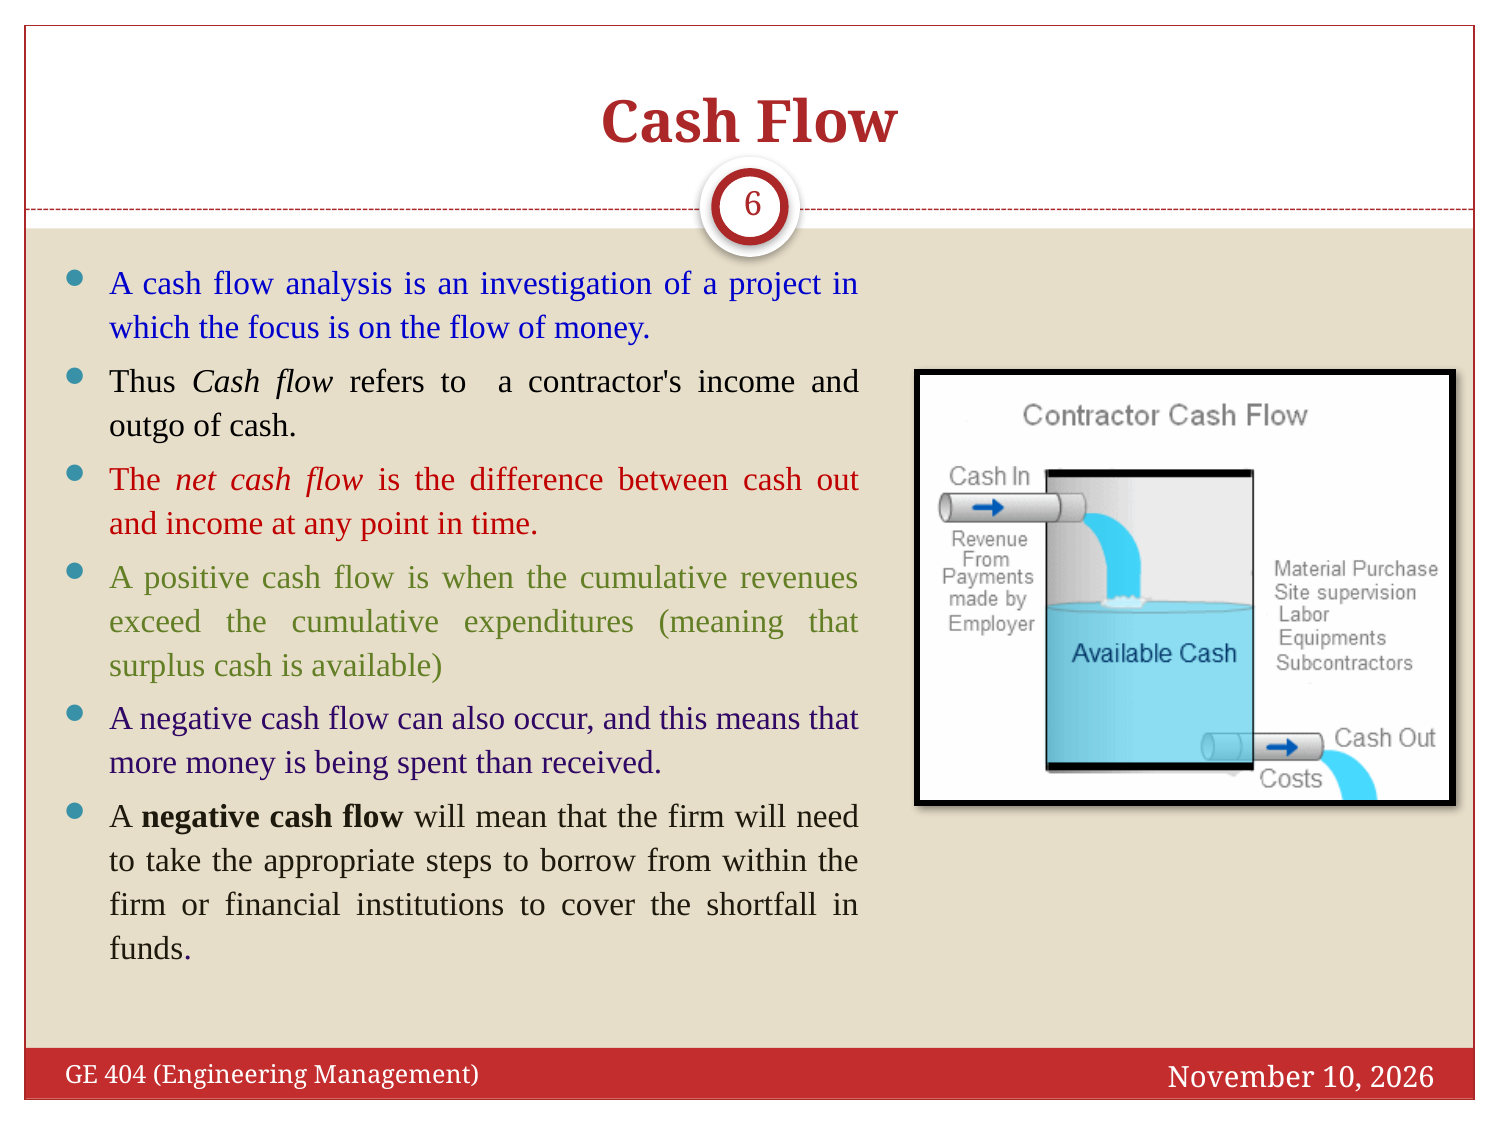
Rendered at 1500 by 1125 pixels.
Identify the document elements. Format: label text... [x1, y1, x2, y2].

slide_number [950, 1050, 1450, 1111]
footer GE 404 (Engineering Management) [50, 1051, 638, 1112]
picture [919, 374, 1450, 801]
title Cash Flow [49, 37, 1450, 162]
slide_number 6 [715, 168, 791, 241]
list A cash flow analysis is an investigation of a project in which the focus is on the flow of money. Thus Cash flow refers to a contractor's income and outgo of cash. The net cash flow is the difference between cash out and income at any point in time. A positive cash flow is when the cumulative revenues exceed the cumulative expenditures (meaning that surplus cash is available) A negative cash flow can also occur, and this means that more money is being spent than received. A negative cash flow will mean that the firm will need to take the appropriate steps to borrow from within the firm or financial institutions to cover the shortfall in funds. [49, 250, 875, 1001]
